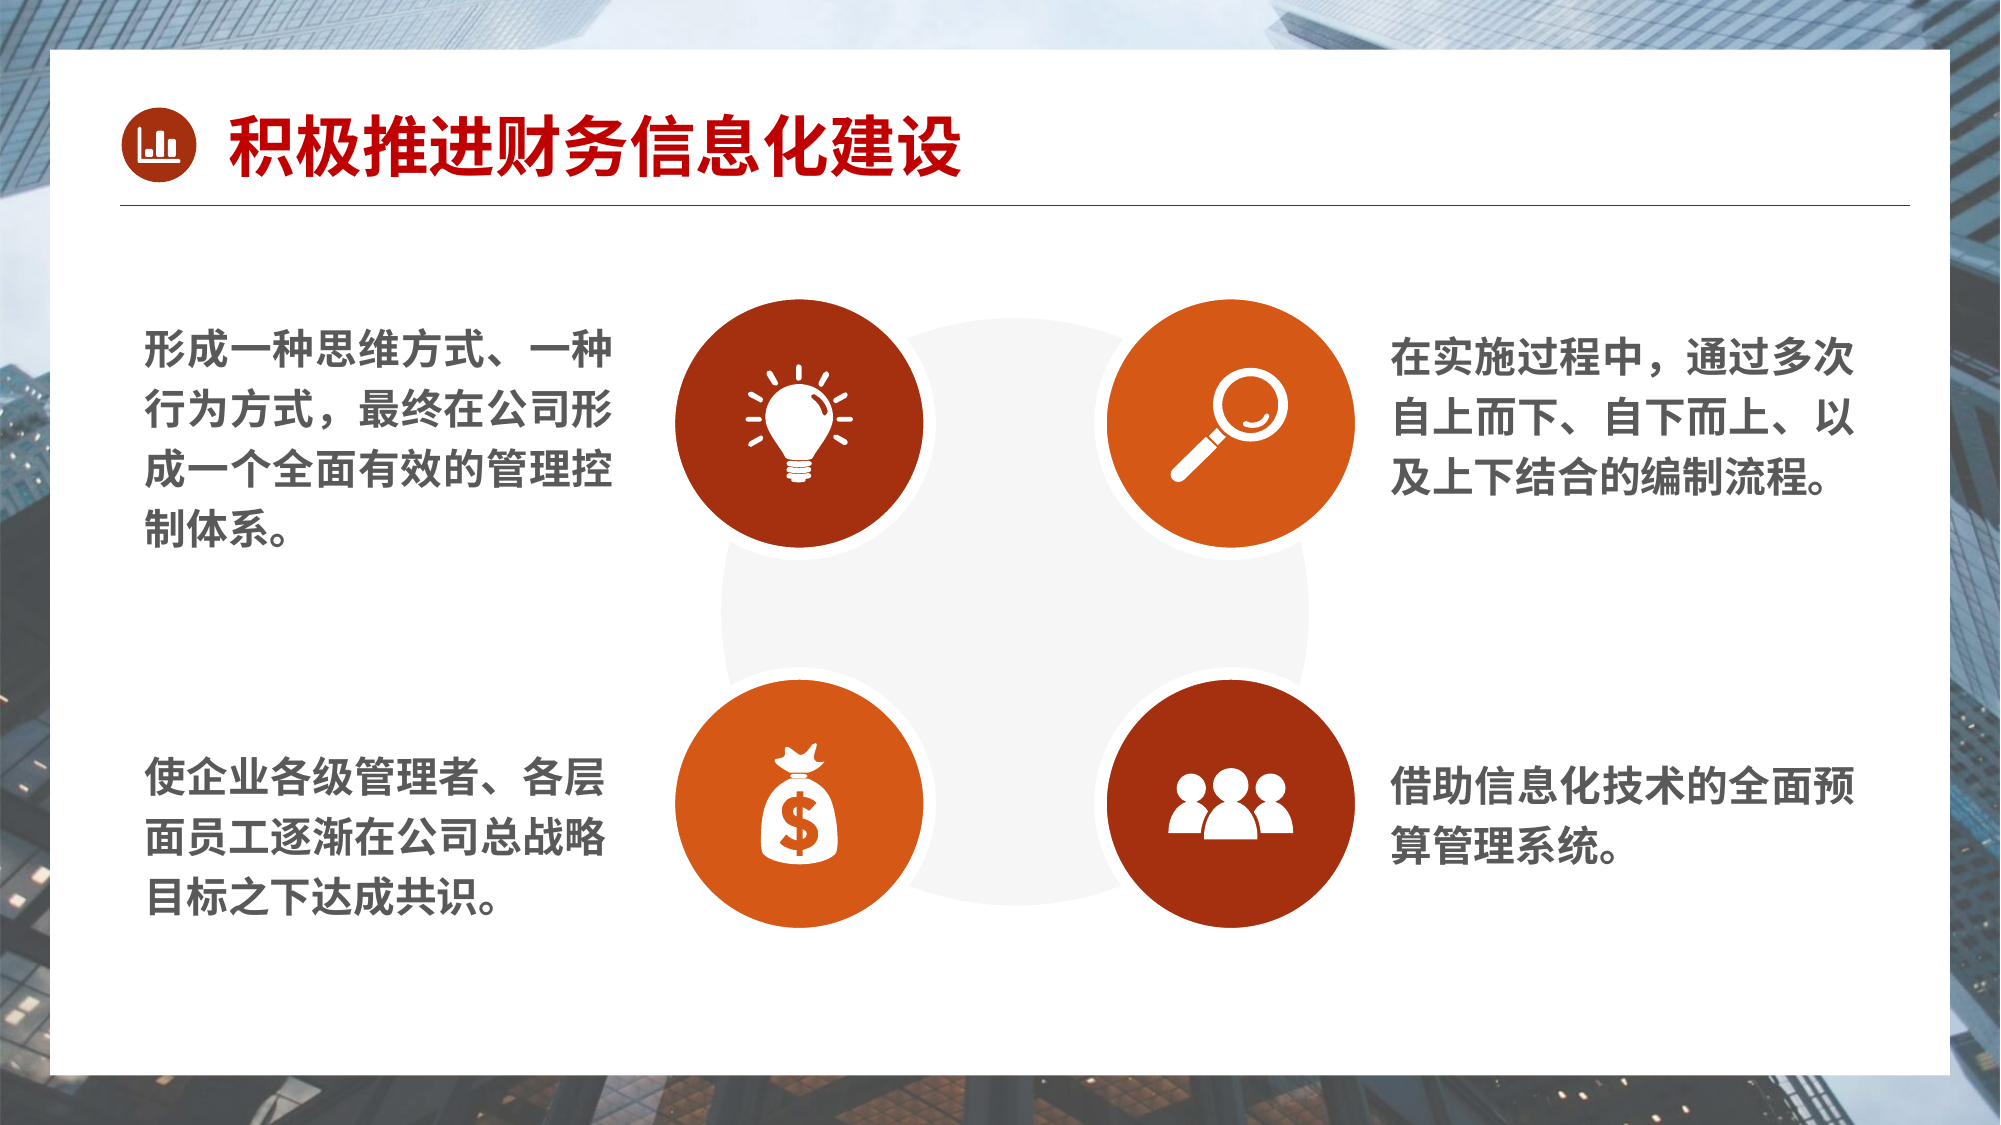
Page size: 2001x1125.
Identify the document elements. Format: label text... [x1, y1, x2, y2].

text_box [668, 293, 930, 554]
text_box 形成一种思维方式、一种行为方式，最终在公司形成一个全面有效的管理控制体系。 [129, 305, 629, 560]
text_box [1213, 367, 1288, 442]
text_box [1254, 773, 1294, 834]
text_box 积极推进财务信息化建设 [214, 96, 978, 192]
text_box [833, 434, 848, 445]
text_box [765, 384, 834, 483]
text_box [1100, 673, 1362, 935]
text_box [745, 416, 762, 422]
text_box [715, 312, 1315, 912]
text_box [1204, 768, 1258, 840]
text_box [818, 371, 829, 387]
text_box [1170, 427, 1226, 482]
text_box [1100, 293, 1362, 554]
text_box [668, 673, 930, 935]
text_box [766, 370, 779, 386]
text_box 借助信息化技术的全面预算管理系统。 [1375, 742, 1870, 878]
text_box [748, 435, 764, 448]
text_box [760, 743, 838, 865]
text_box [796, 364, 802, 381]
text_box 在实施过程中，通过多次自上而下、自下而上、以及上下结合的编制流程。 [1375, 313, 1870, 508]
text_box [1168, 773, 1209, 834]
text_box [833, 392, 848, 404]
text_box 例如：报销会议费未附会议通知，培训旅费不附培训文件；专家评审费不在会议费中列支，未附发放表，也无专家领取签字；发放实物福利费无发放明细表。 [0, 0, 2000, 1125]
text_box [836, 416, 853, 422]
text_box [748, 391, 763, 403]
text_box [121, 107, 197, 183]
text_box 使企业各级管理者、各层面员工逐渐在公司总战略目标之下达成共识。 [129, 733, 622, 928]
